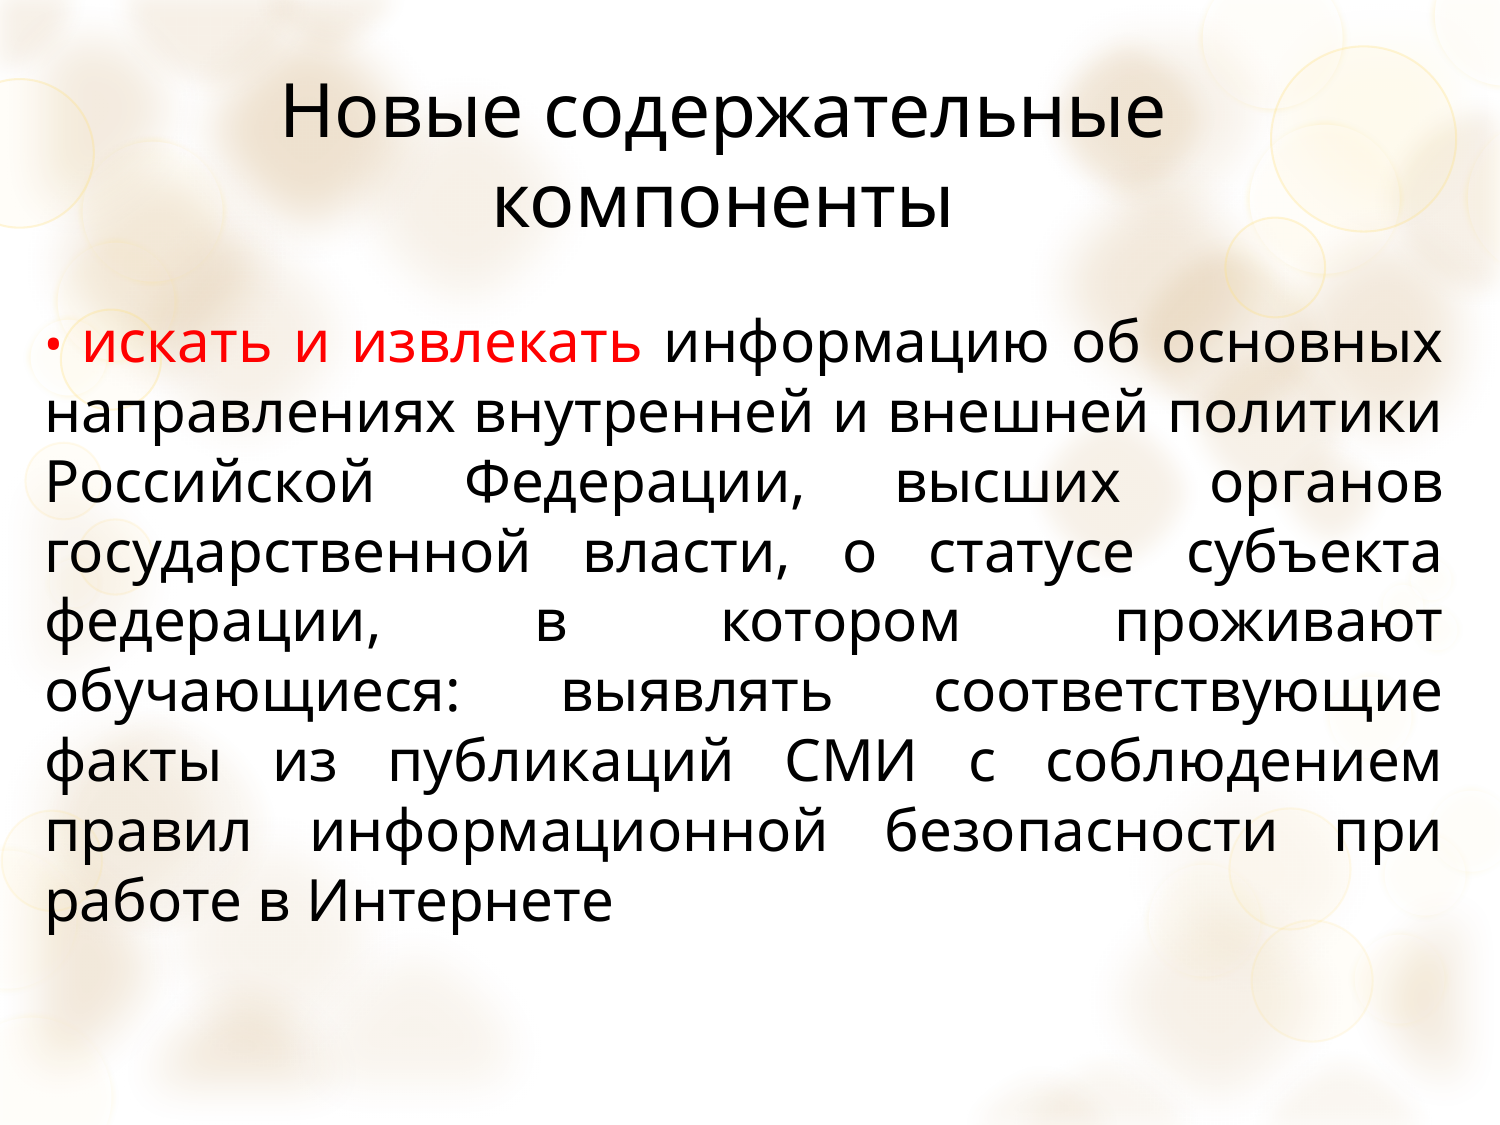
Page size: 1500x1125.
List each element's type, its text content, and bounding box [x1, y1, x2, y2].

list • искать и извлекать информацию об основных направлениях внутренней и внешней политики Российской Федерации, высших органов государственной власти, о статусе субъекта федерации, в котором проживают обучающиеся: выявлять соответствующие факты из публикаций СМИ с соблюдением правил информационной безопасности при работе в Интернете [29, 296, 1459, 1035]
title Новые содержательные компоненты [112, 42, 1335, 263]
